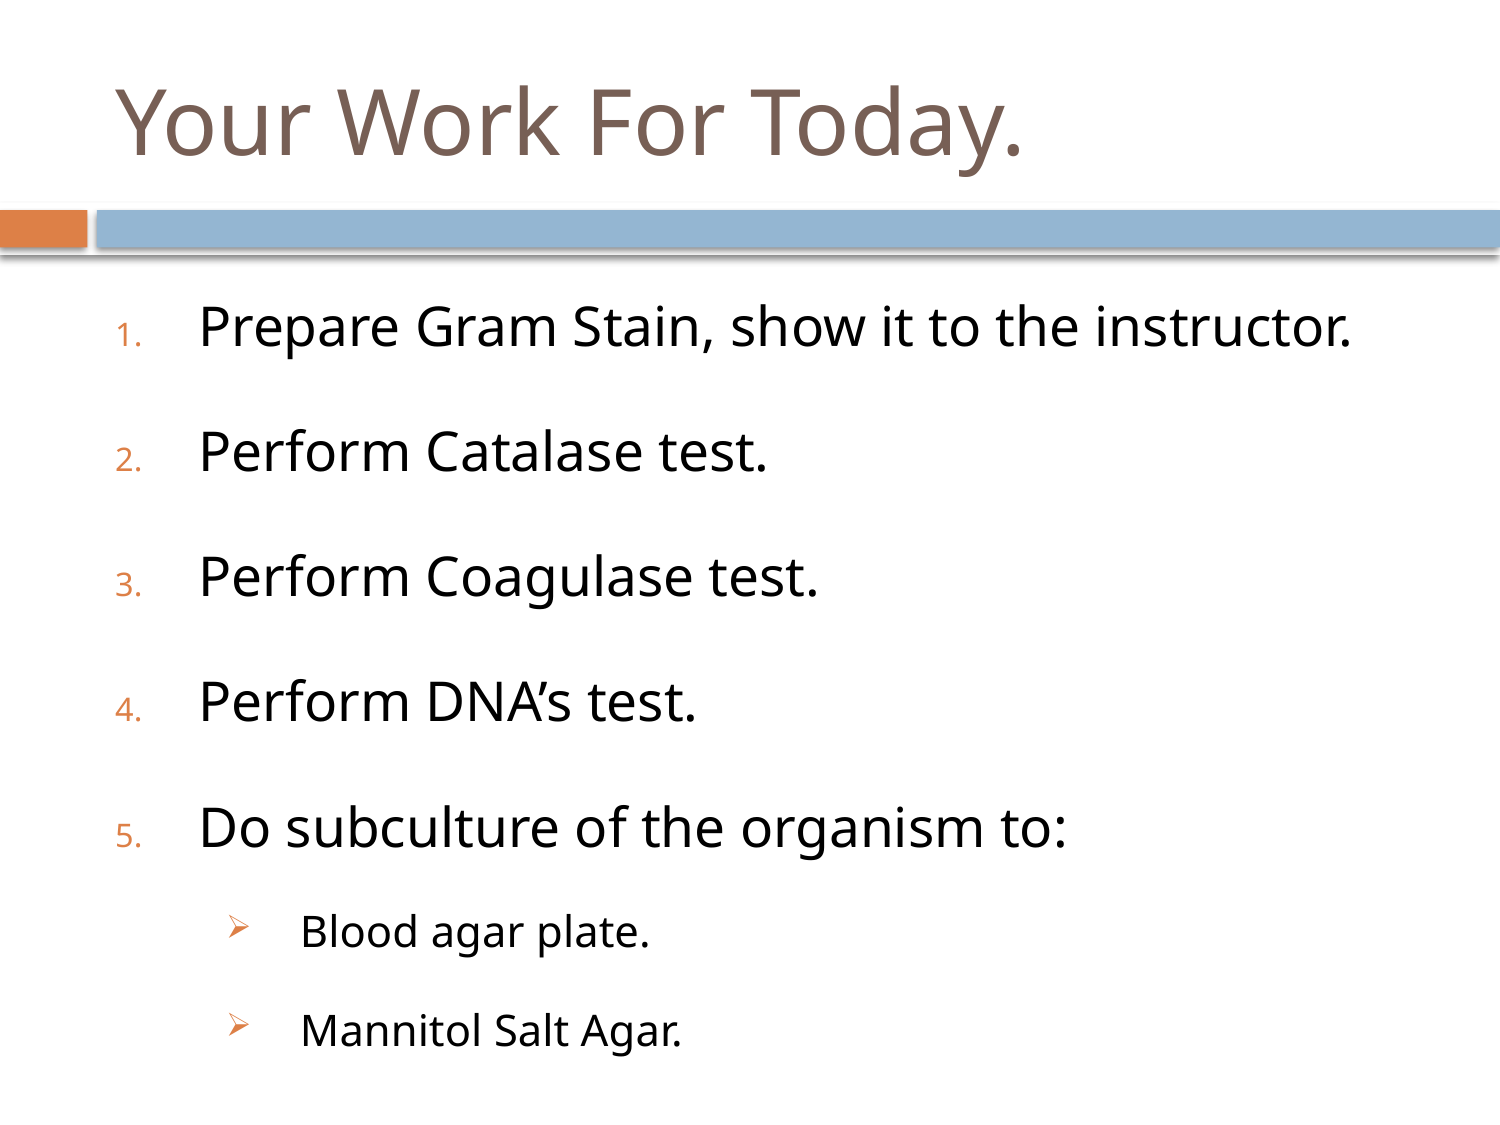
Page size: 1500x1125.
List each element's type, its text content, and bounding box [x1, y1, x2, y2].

title Your Work For Today. [100, 37, 1438, 200]
list Prepare Gram Stain, show it to the instructor. Perform Catalase test. Perform Coagulase test. Perform DNA’s test. Do subculture of the organism to: Blood agar plate. Mannitol Salt Agar. [100, 237, 1438, 1075]
